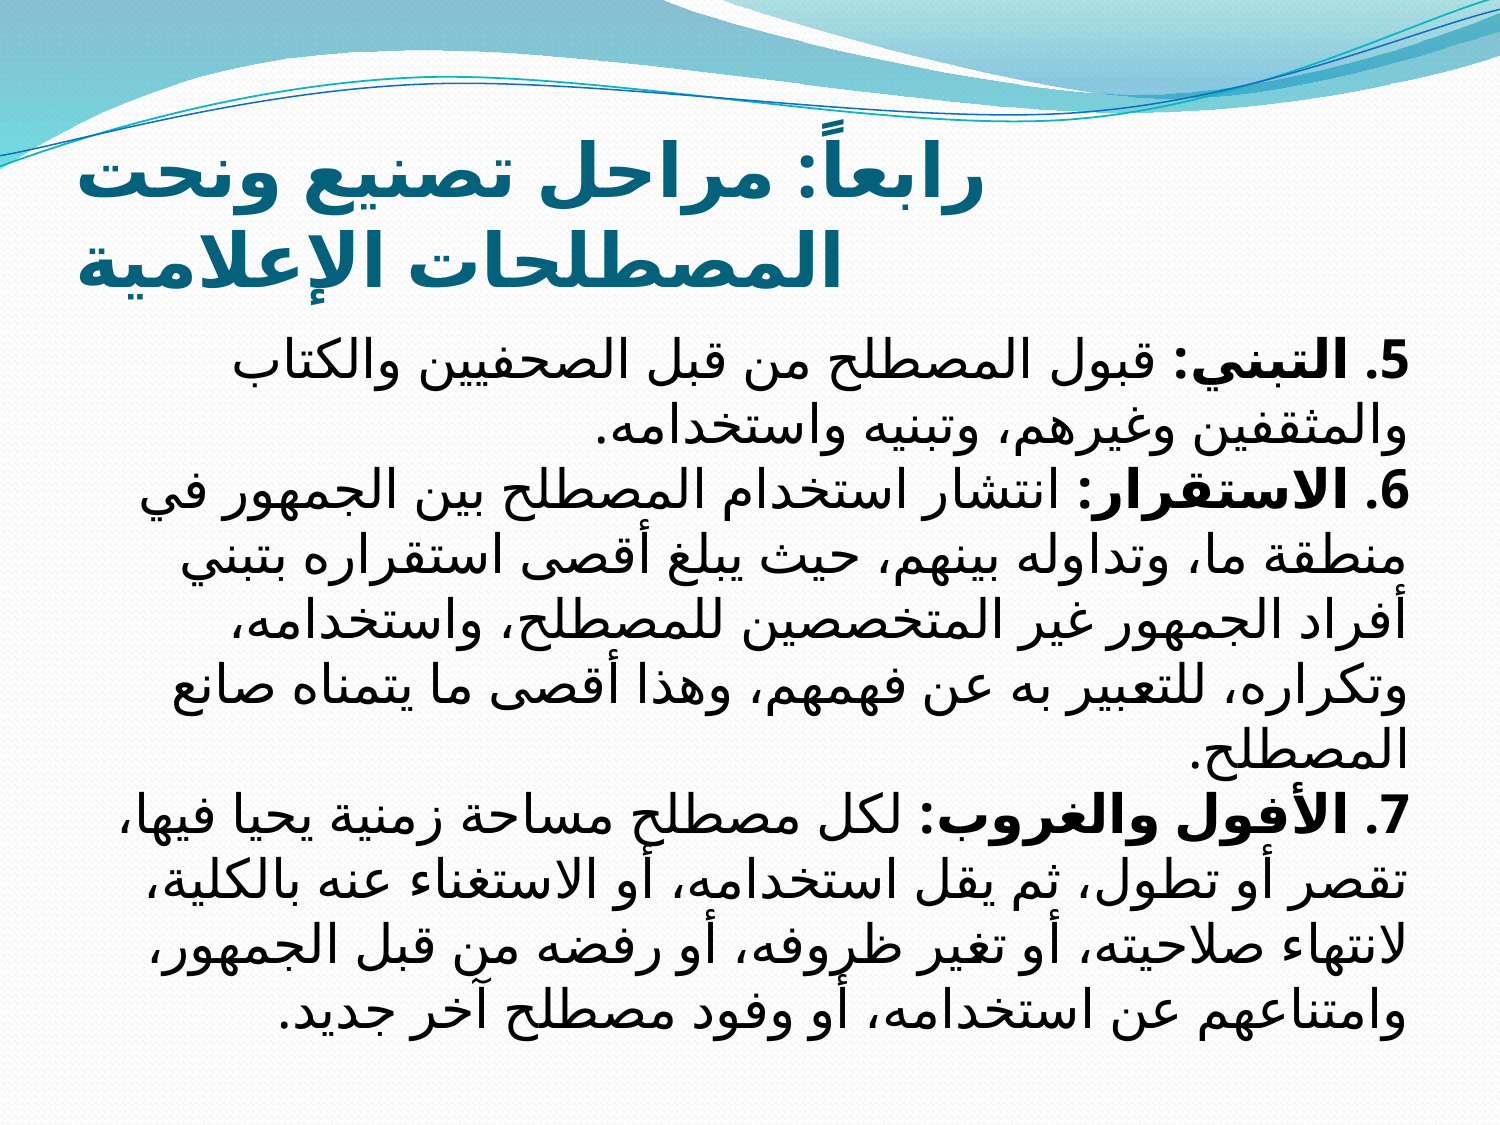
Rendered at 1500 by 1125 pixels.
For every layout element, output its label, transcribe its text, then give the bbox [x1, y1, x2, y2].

list 5. التبني: قبول المصطلح من قبل الصحفيين والكتاب والمثقفين وغيرهم، وتبنيه واستخدامه. 6. الاستقرار: انتشار استخدام المصطلح بين الجمهور في منطقة ما، وتداوله بينهم، حيث يبلغ أقصى استقراره بتبني أفراد الجمهور غير المتخصصين للمصطلح، واستخدامه، وتكراره، للتعبير به عن فهمهم، وهذا أقصى ما يتمناه صانع المصطلح. 7. الأفول والغروب: لكل مصطلح مساحة زمنية يحيا فيها، تقصر أو تطول، ثم يقل استخدامه، أو الاستغناء عنه بالكلية، لانتهاء صلاحيته، أو تغير ظروفه، أو رفضه من قبل الجمهور، وامتناعهم عن استخدامه، أو وفود مصطلح آخر جديد. [75, 317, 1425, 1038]
title رابعاً: مراحل تصنيع ونحت المصطلحات الإعلامية [75, 115, 1425, 303]
